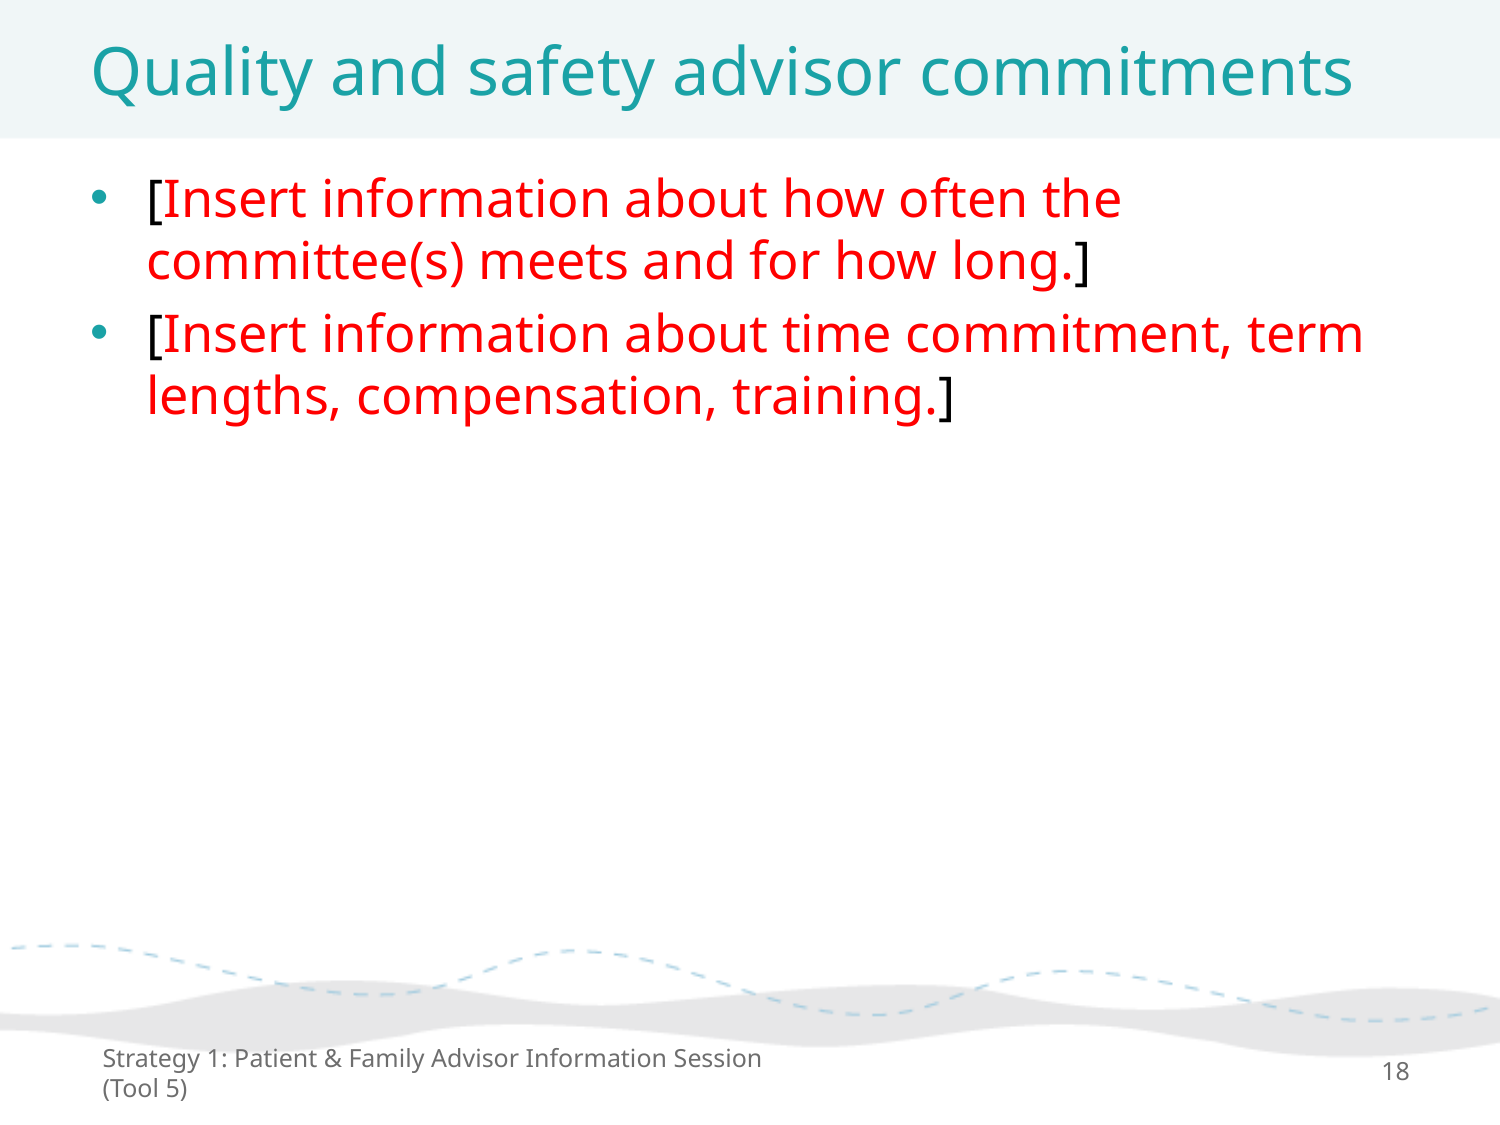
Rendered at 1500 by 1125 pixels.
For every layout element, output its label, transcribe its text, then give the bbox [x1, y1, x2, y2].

list [Insert information about how often the committee(s) meets and for how long.] [Insert information about time commitment, term lengths, compensation, training.] [75, 157, 1425, 900]
slide_number 18 [1074, 1042, 1425, 1103]
footer Strategy 1: Patient & Family Advisor Information Session (Tool 5) [87, 1042, 825, 1103]
title Quality and safety advisor commitments [75, 0, 1425, 138]
picture [0, 0, 1500, 1125]
